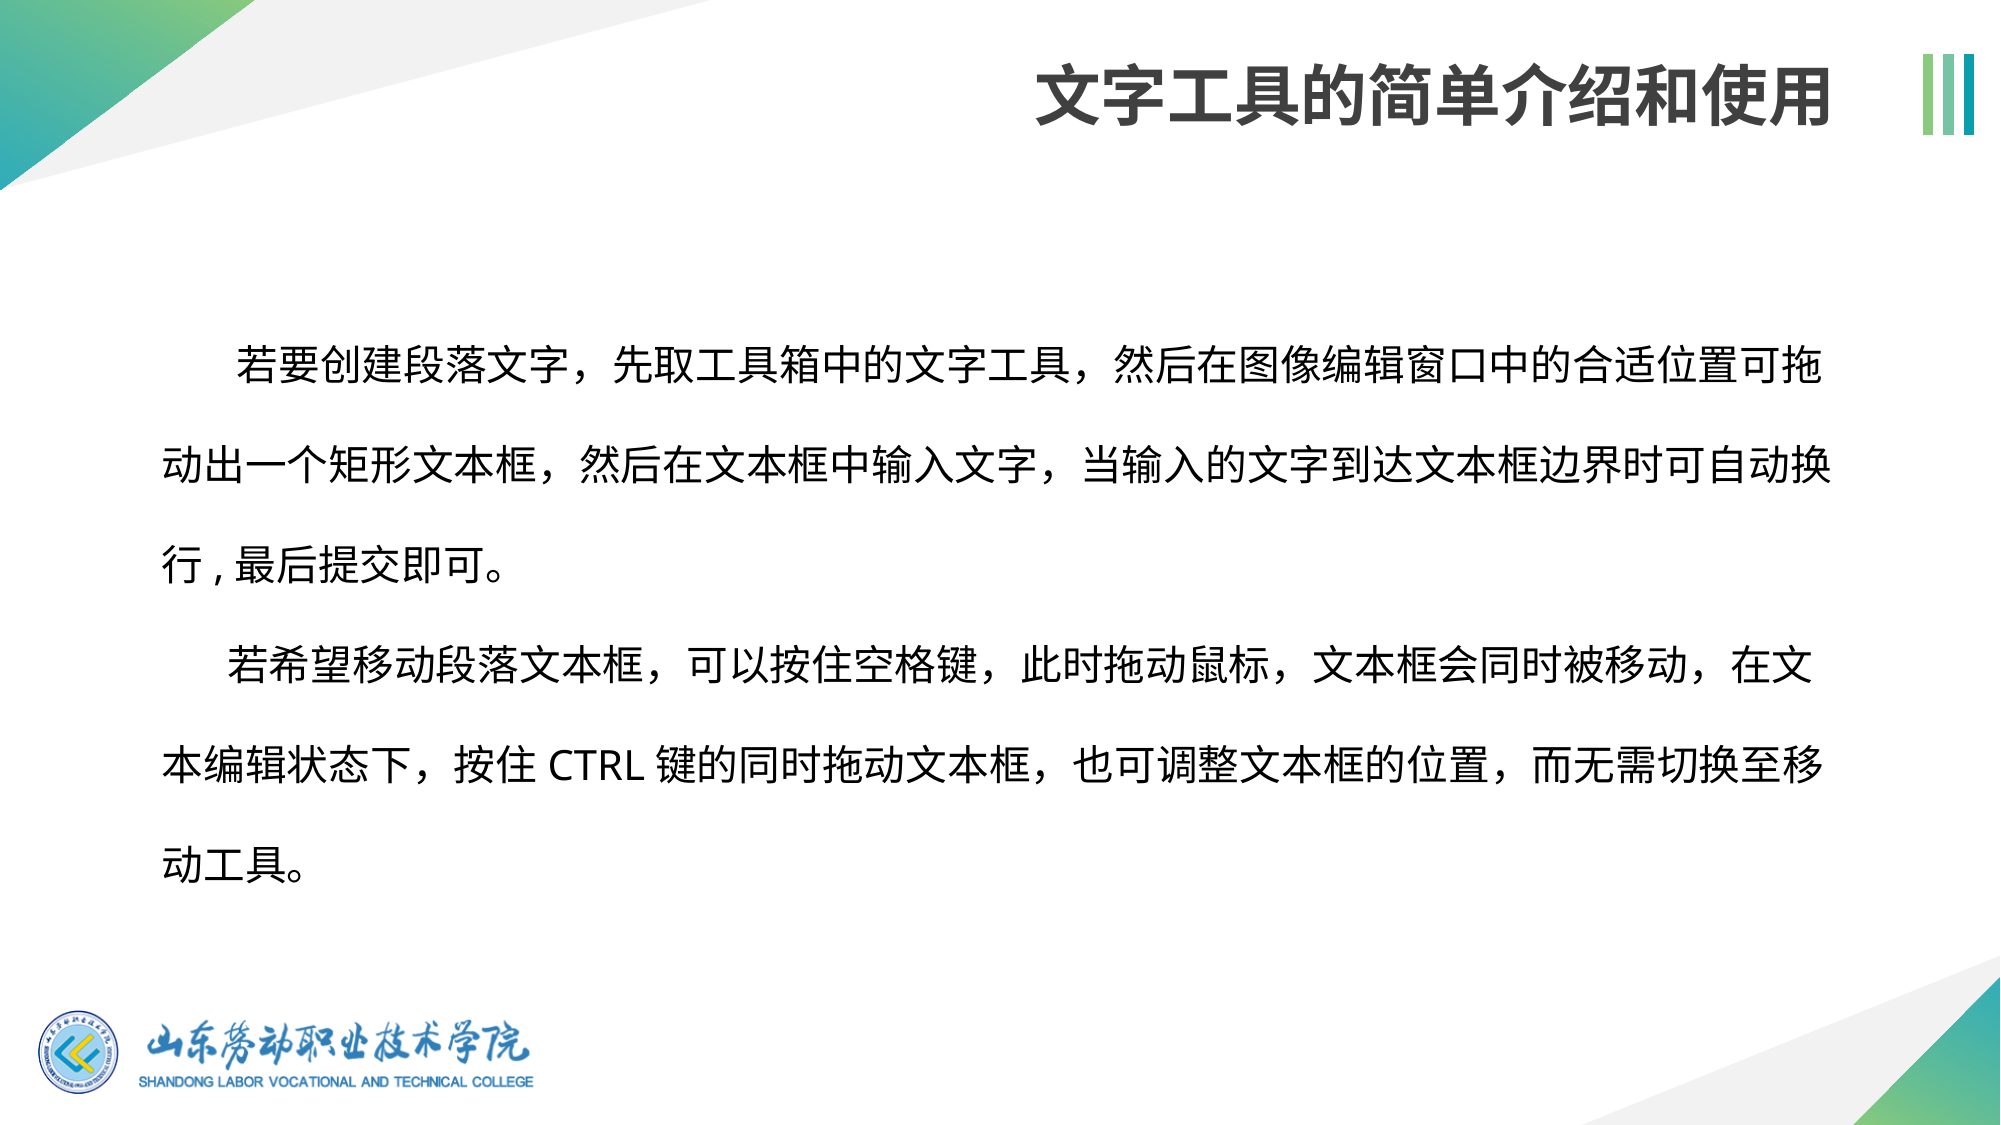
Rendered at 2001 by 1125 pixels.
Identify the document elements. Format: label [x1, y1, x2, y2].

text_box [1928, 54, 1969, 136]
text_box [0, 0, 2000, 1125]
picture [38, 1010, 550, 1094]
